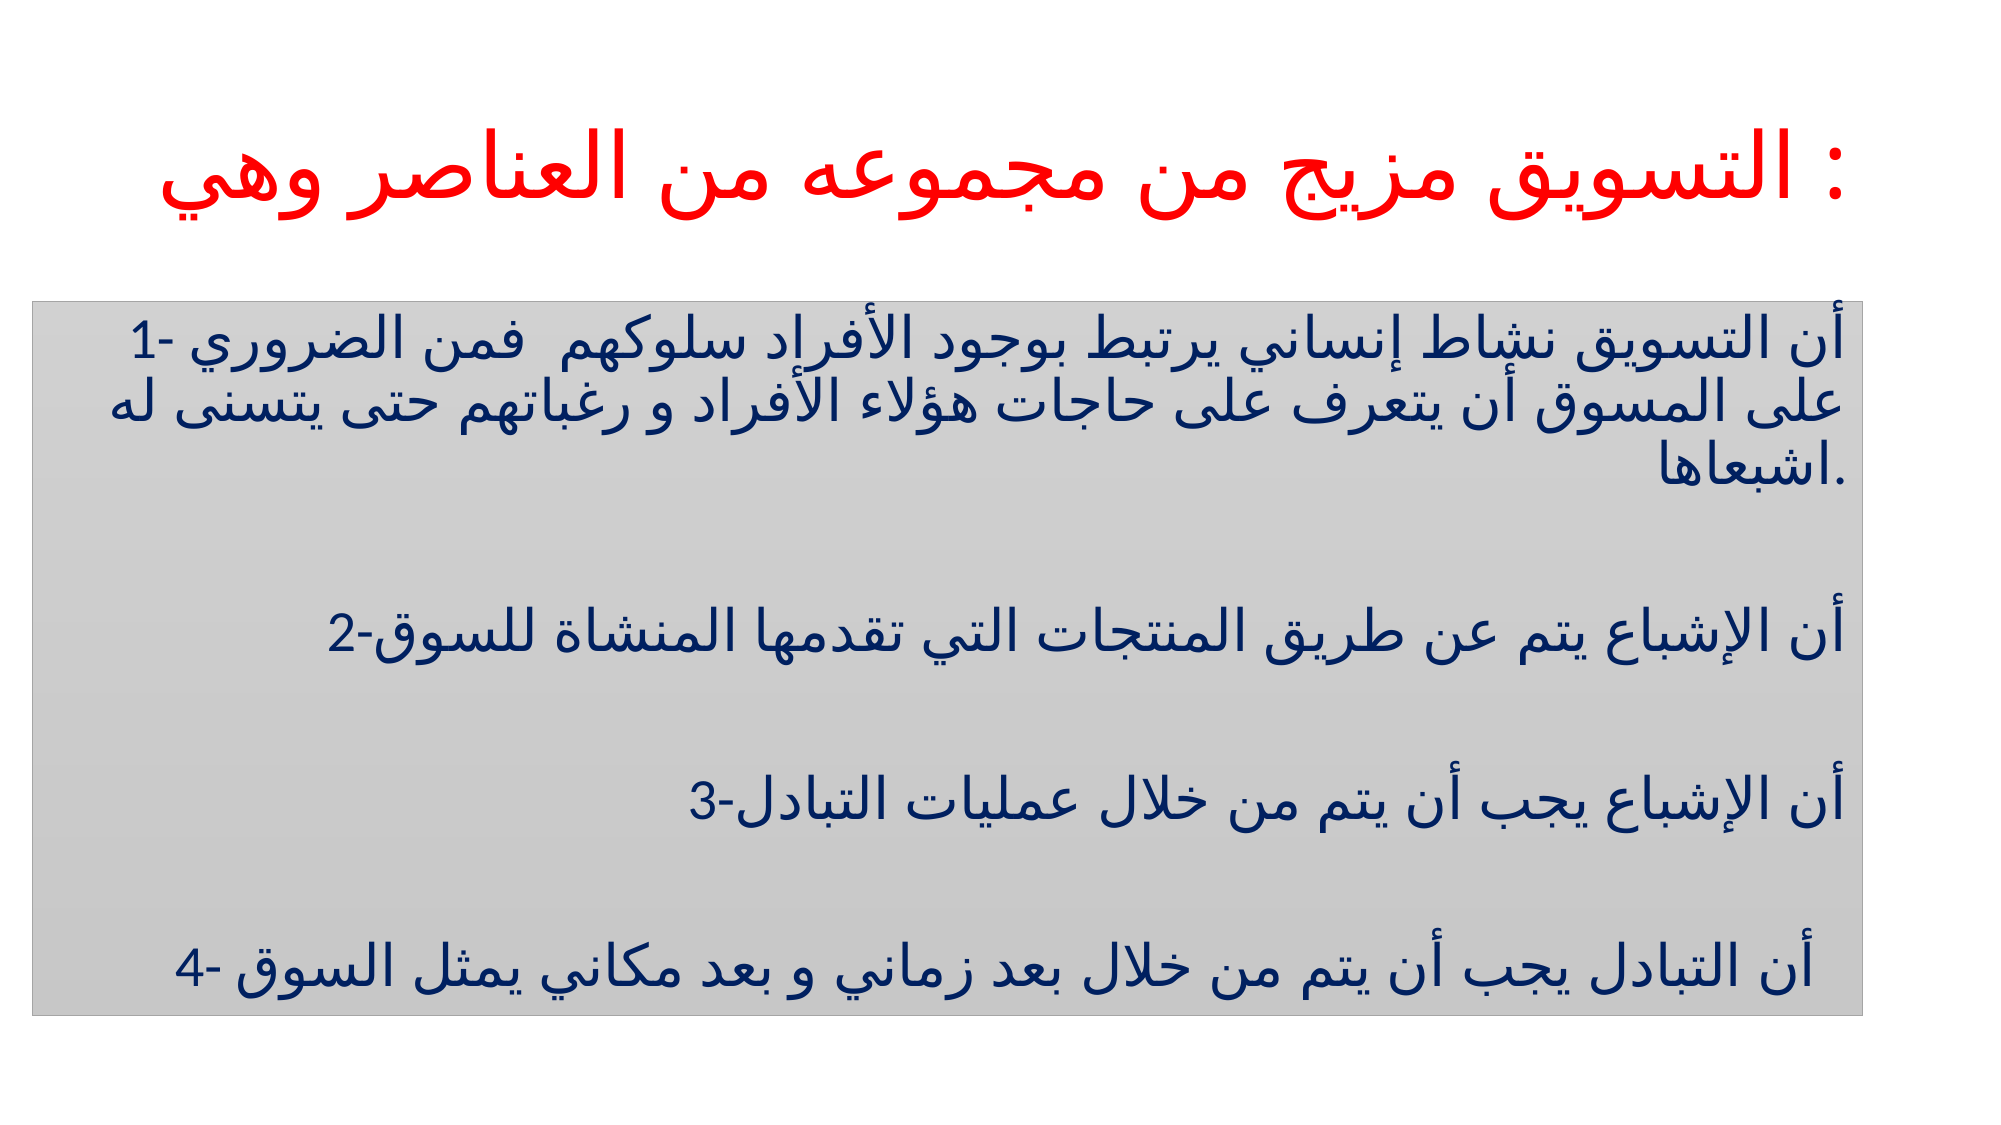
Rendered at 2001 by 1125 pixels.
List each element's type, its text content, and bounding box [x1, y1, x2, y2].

title التسويق مزيج من مجموعه من العناصر وهي : [137, 59, 1863, 278]
list 1- أن التسويق نشاط إنساني يرتبط بوجود الأفراد سلوكهم فمن الضروري على المسوق أن يتعرف على حاجات هؤلاء الأفراد و رغباتهم حتى يتسنى له اشبعاها. 2-أن الإشباع يتم عن طريق المنتجات التي تقدمها المنشاة للسوق 3-أن الإشباع يجب أن يتم من خلال عمليات التبادل 4- أن التبادل يجب أن يتم من خلال بعد زماني و بعد مكاني يمثل السوق [32, 301, 1863, 1016]
